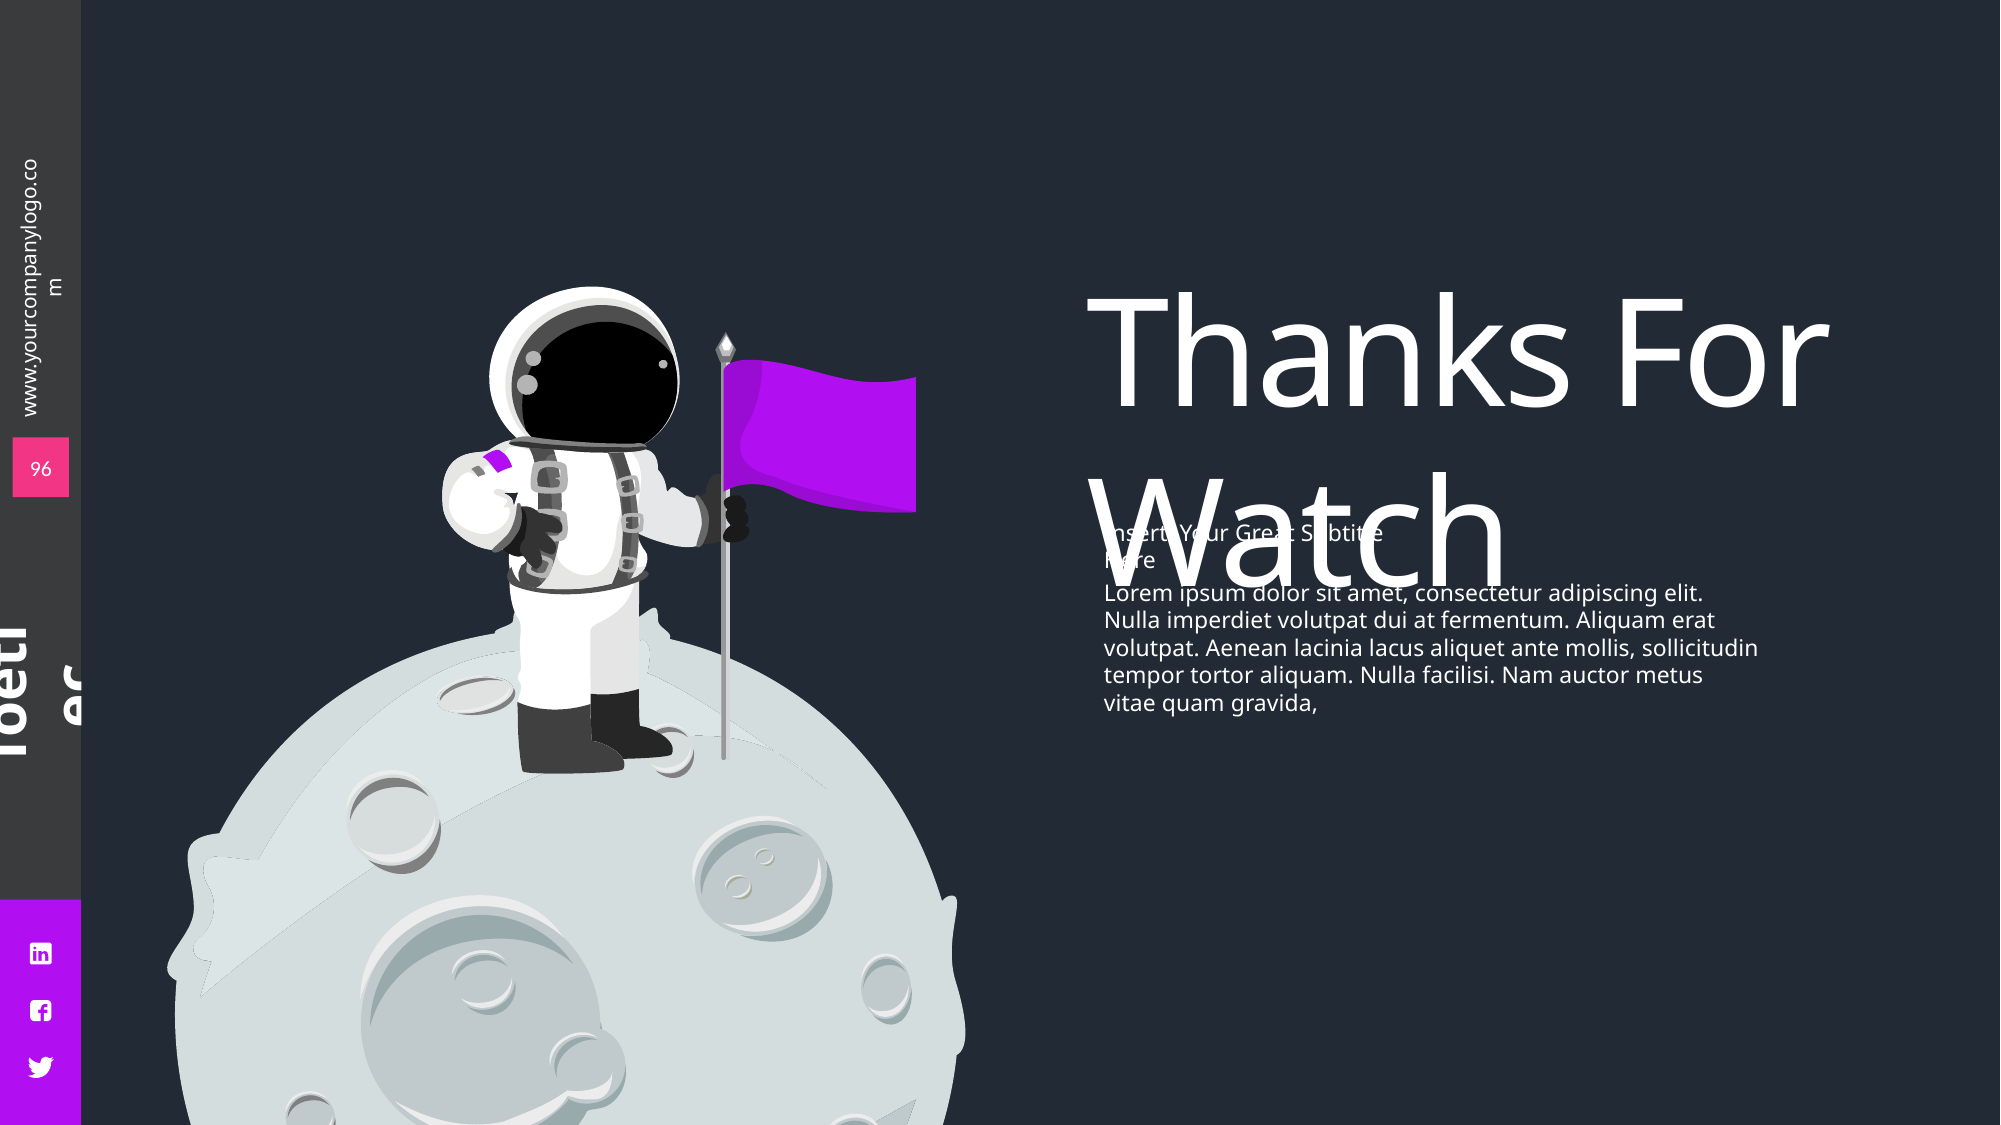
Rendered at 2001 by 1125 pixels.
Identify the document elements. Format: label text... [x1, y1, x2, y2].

slide_number 96 [12, 437, 69, 498]
picture [81, 0, 2000, 1125]
